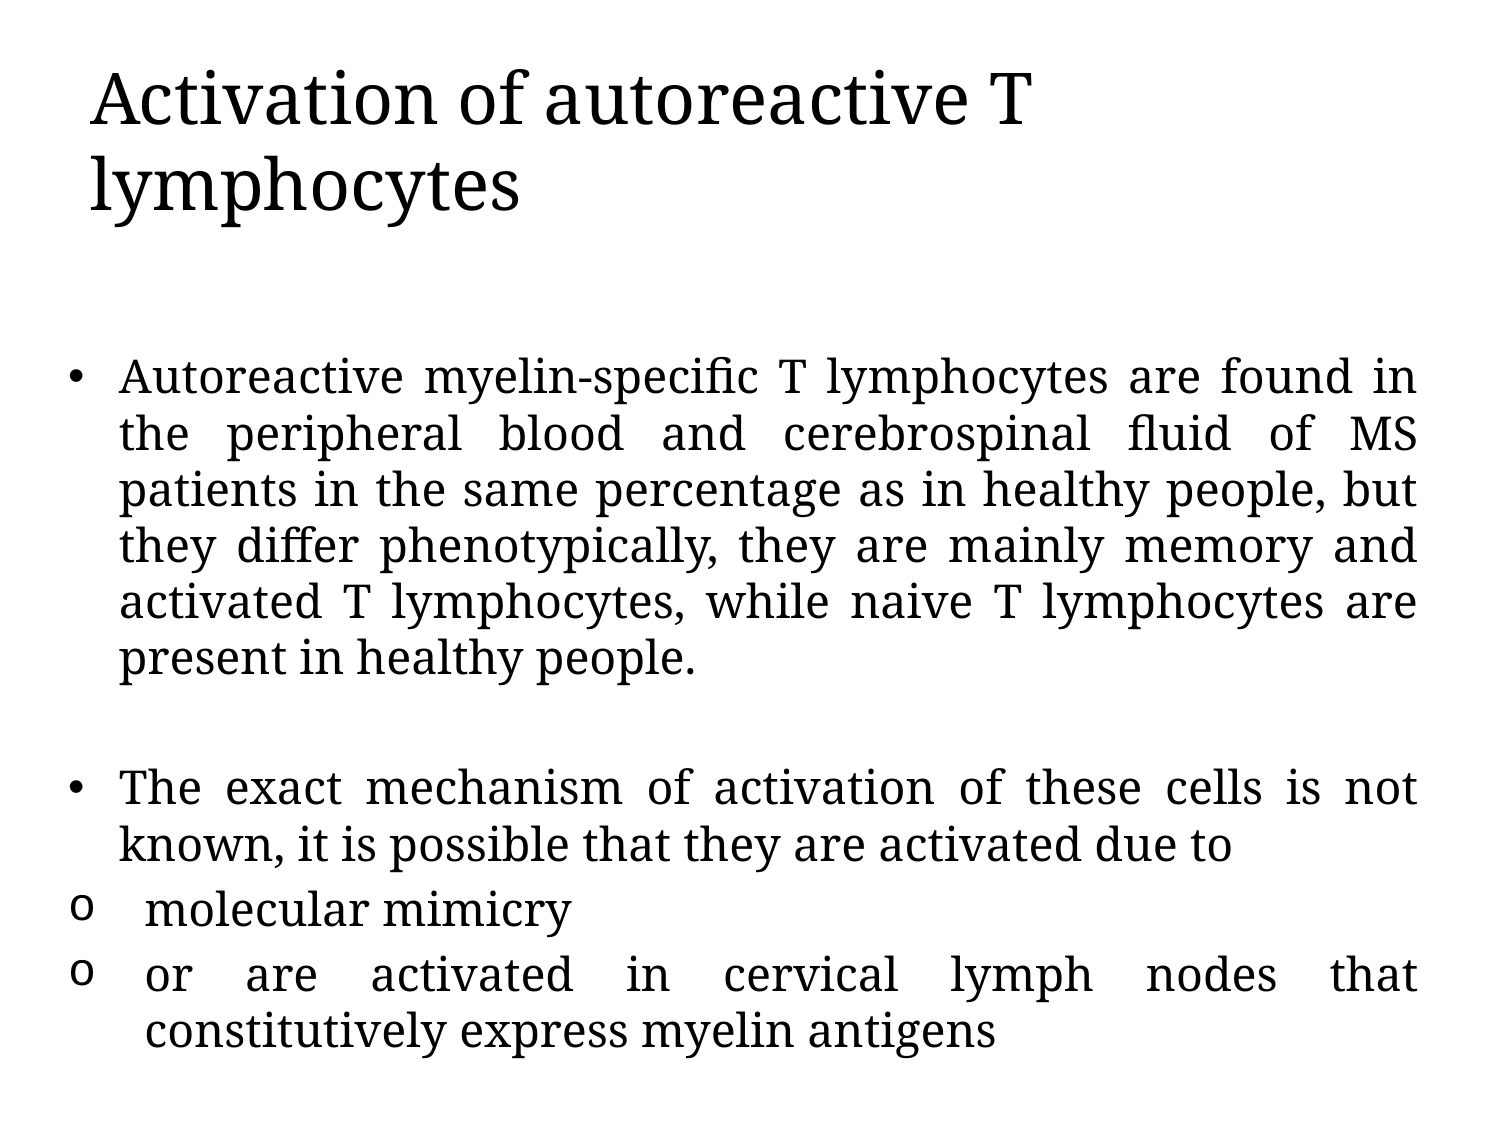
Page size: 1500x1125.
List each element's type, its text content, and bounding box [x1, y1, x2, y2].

list Autoreactive myelin-specific T lymphocytes are found in the peripheral blood and cerebrospinal fluid of MS patients in the same percentage as in healthy people, but they differ phenotypically, they are mainly memory and activated T lymphocytes, while naive T lymphocytes are present in healthy people. The exact mechanism of activation of these cells is not known, it is possible that they are activated due to molecular mimicry or are activated in cervical lymph nodes that constitutively express myelin antigens [53, 339, 1436, 1083]
title Activation of autoreactive T lymphocytes [75, 45, 1425, 233]
